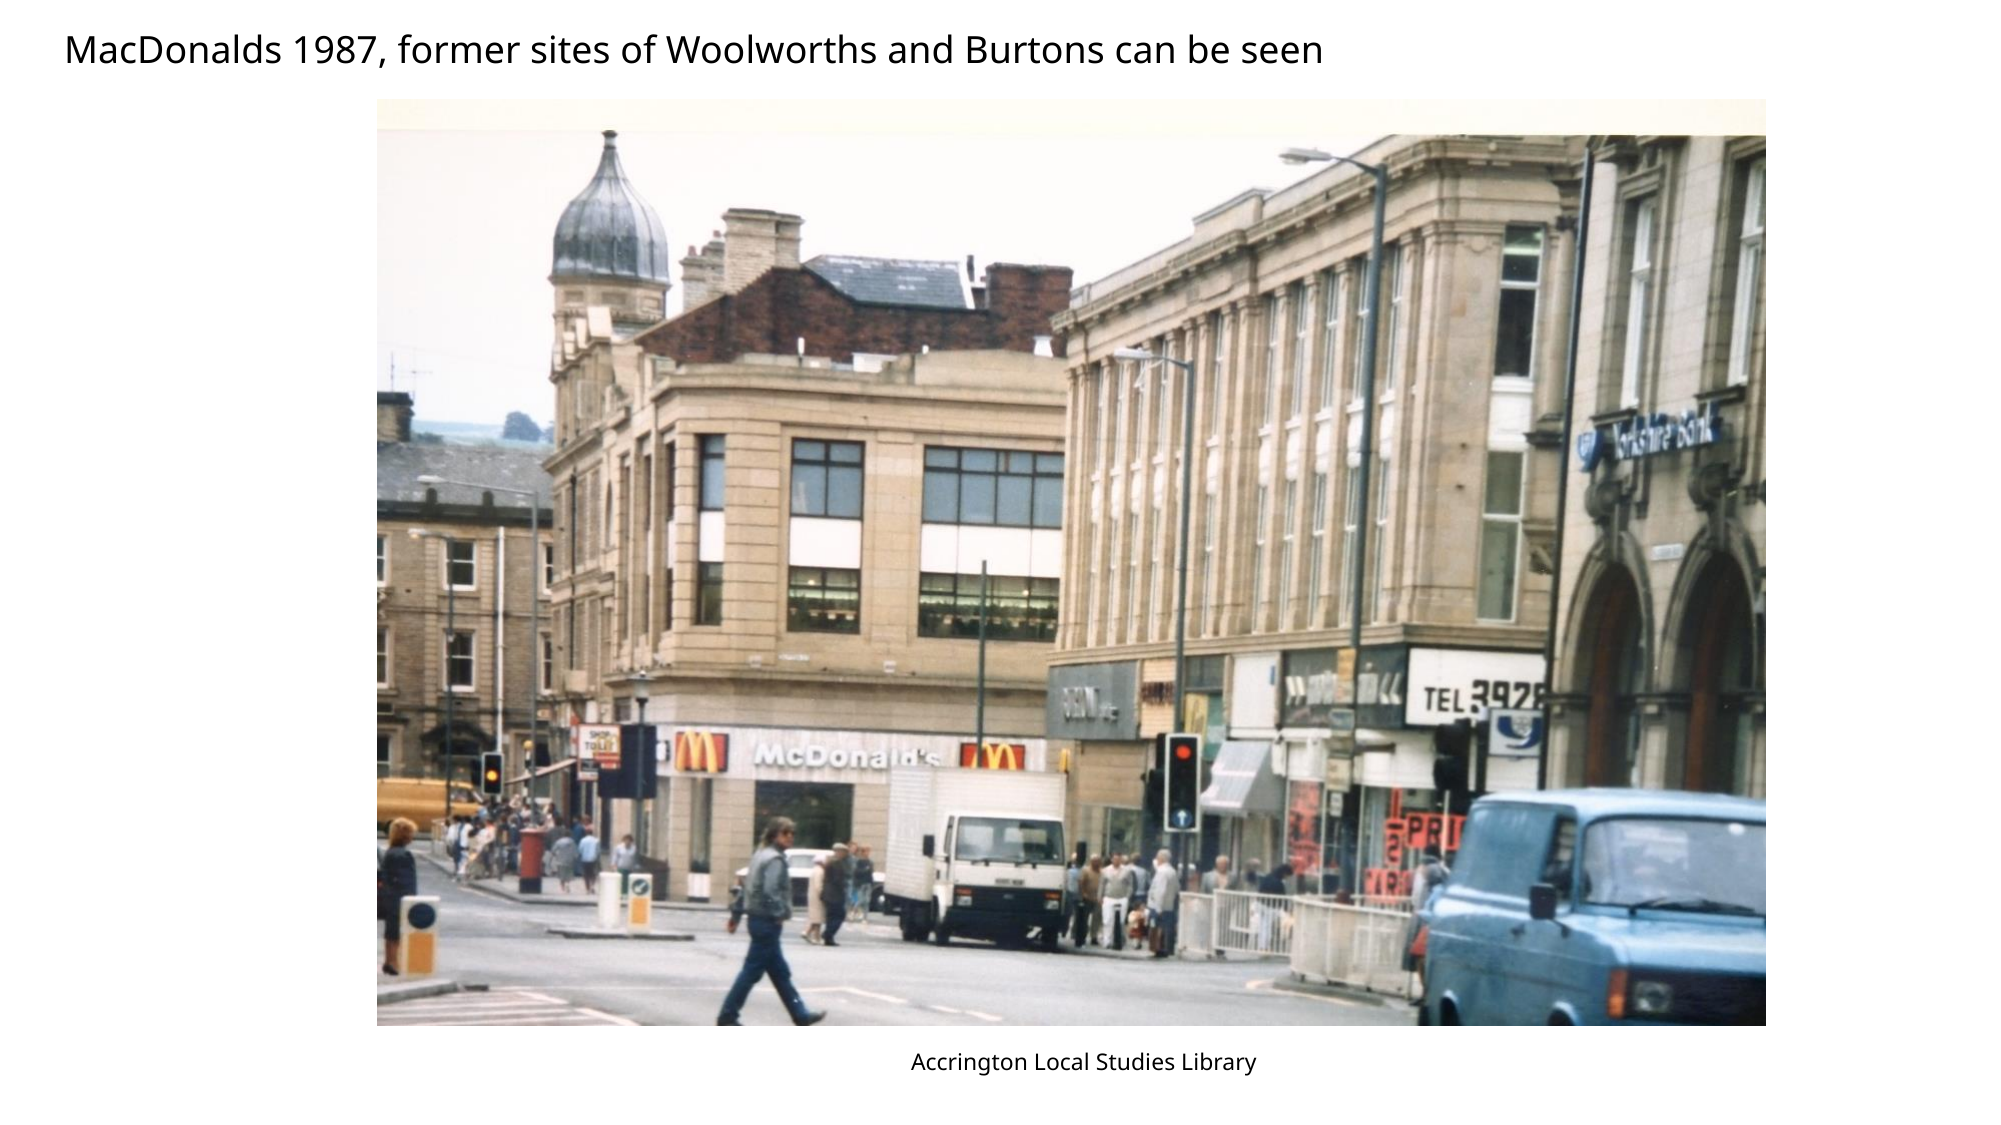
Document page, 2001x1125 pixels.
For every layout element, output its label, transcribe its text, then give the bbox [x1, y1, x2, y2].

text_box Accrington Local Studies Library [896, 1026, 1299, 1102]
text_box MacDonalds 1987, former sites of Woolworths and Burtons can be seen [49, 23, 1356, 101]
picture [377, 99, 1766, 1026]
